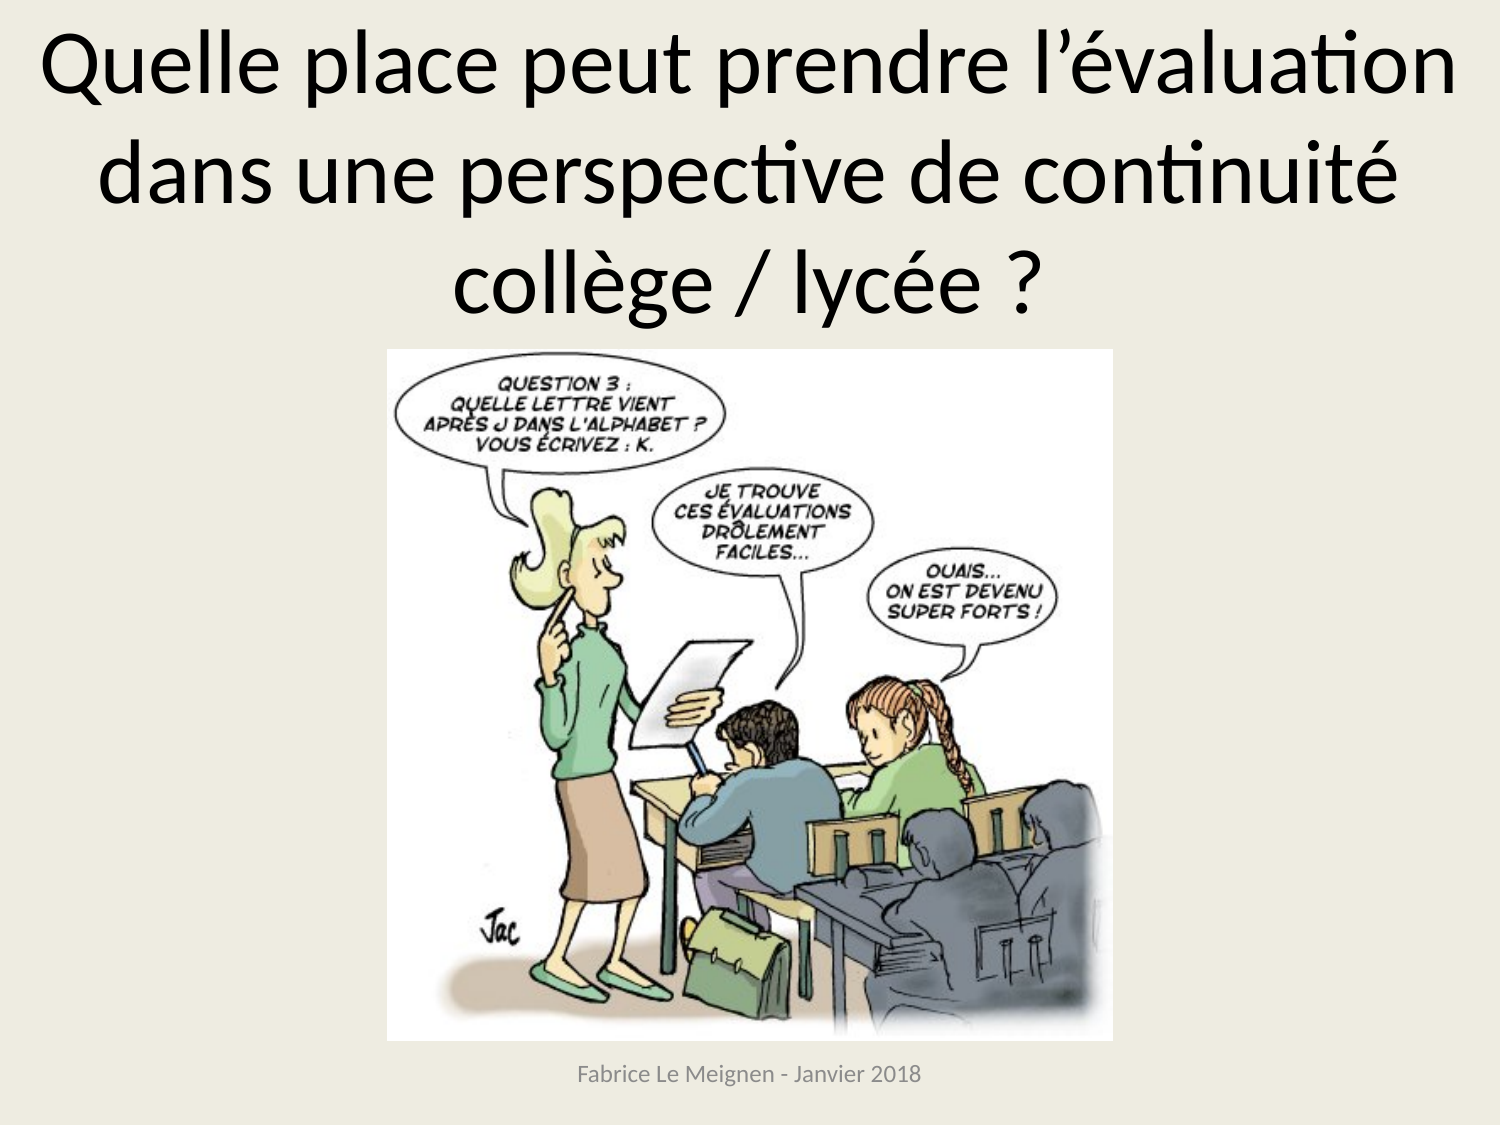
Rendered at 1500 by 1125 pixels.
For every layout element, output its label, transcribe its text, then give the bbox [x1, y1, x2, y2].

picture [386, 348, 1113, 1042]
footer Fabrice Le Meignen - Janvier 2018 [512, 1049, 988, 1103]
title Quelle place peut prendre l’évaluation dans une perspective de continuité collège / lycée ? [0, 0, 1500, 398]
